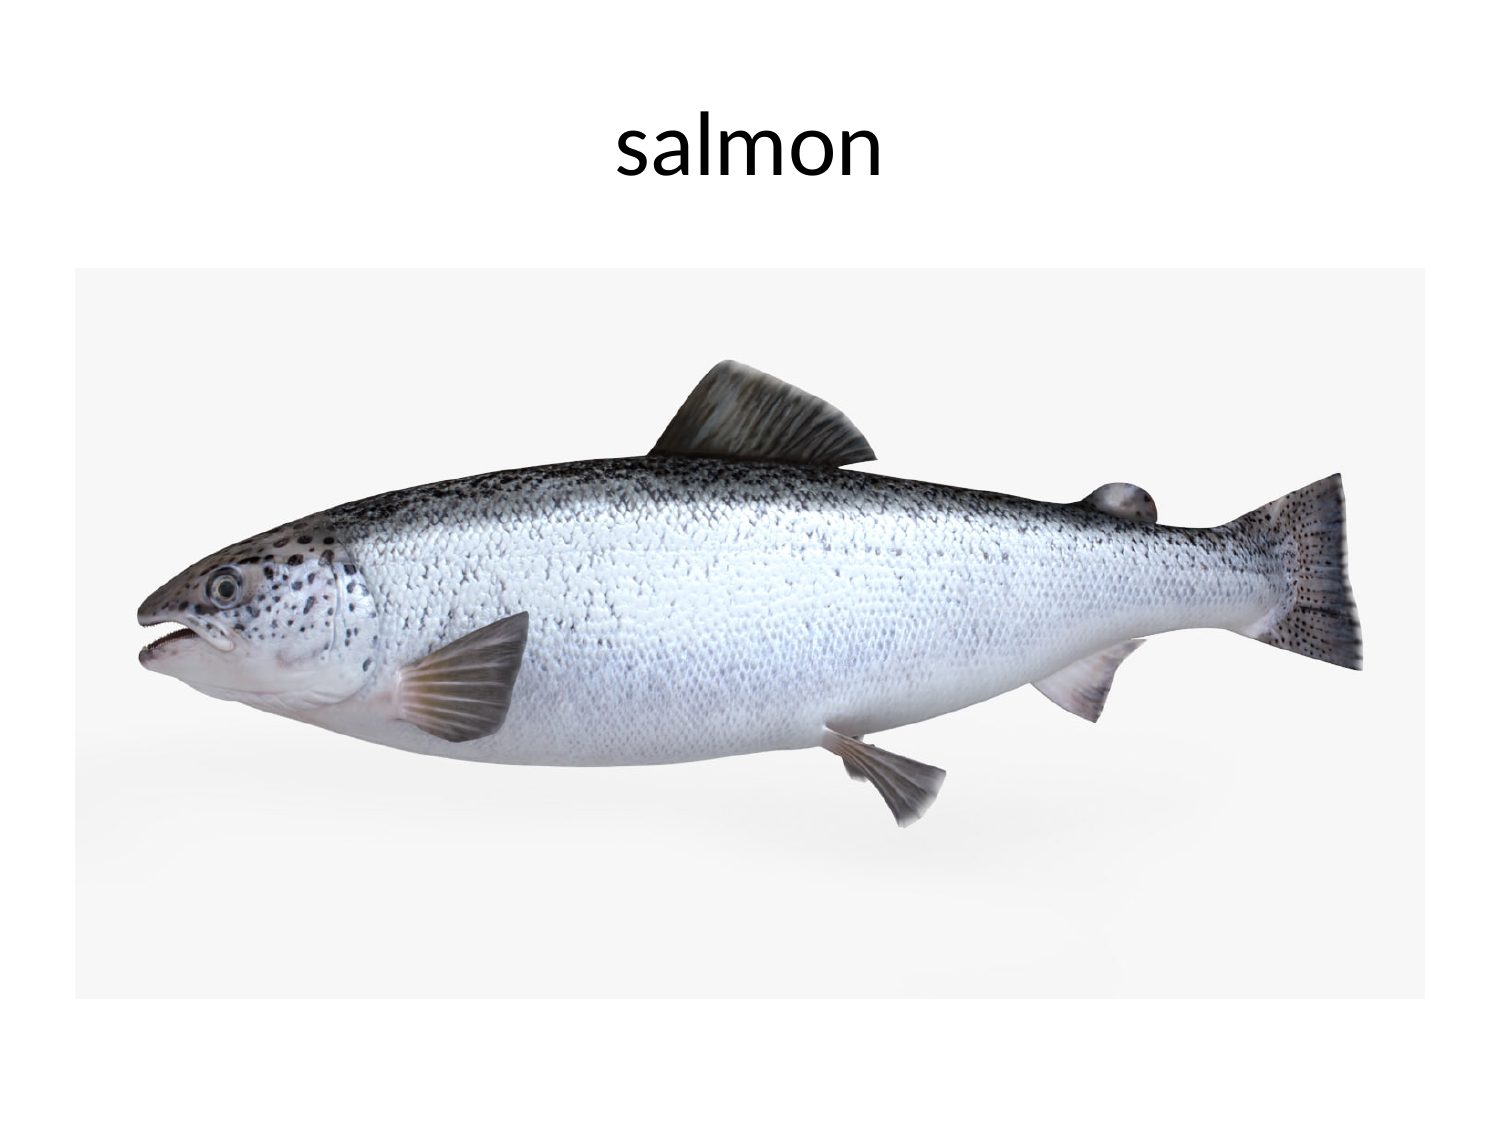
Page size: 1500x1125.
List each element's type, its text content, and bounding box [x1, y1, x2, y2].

title salmon [75, 45, 1425, 233]
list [74, 268, 1426, 999]
